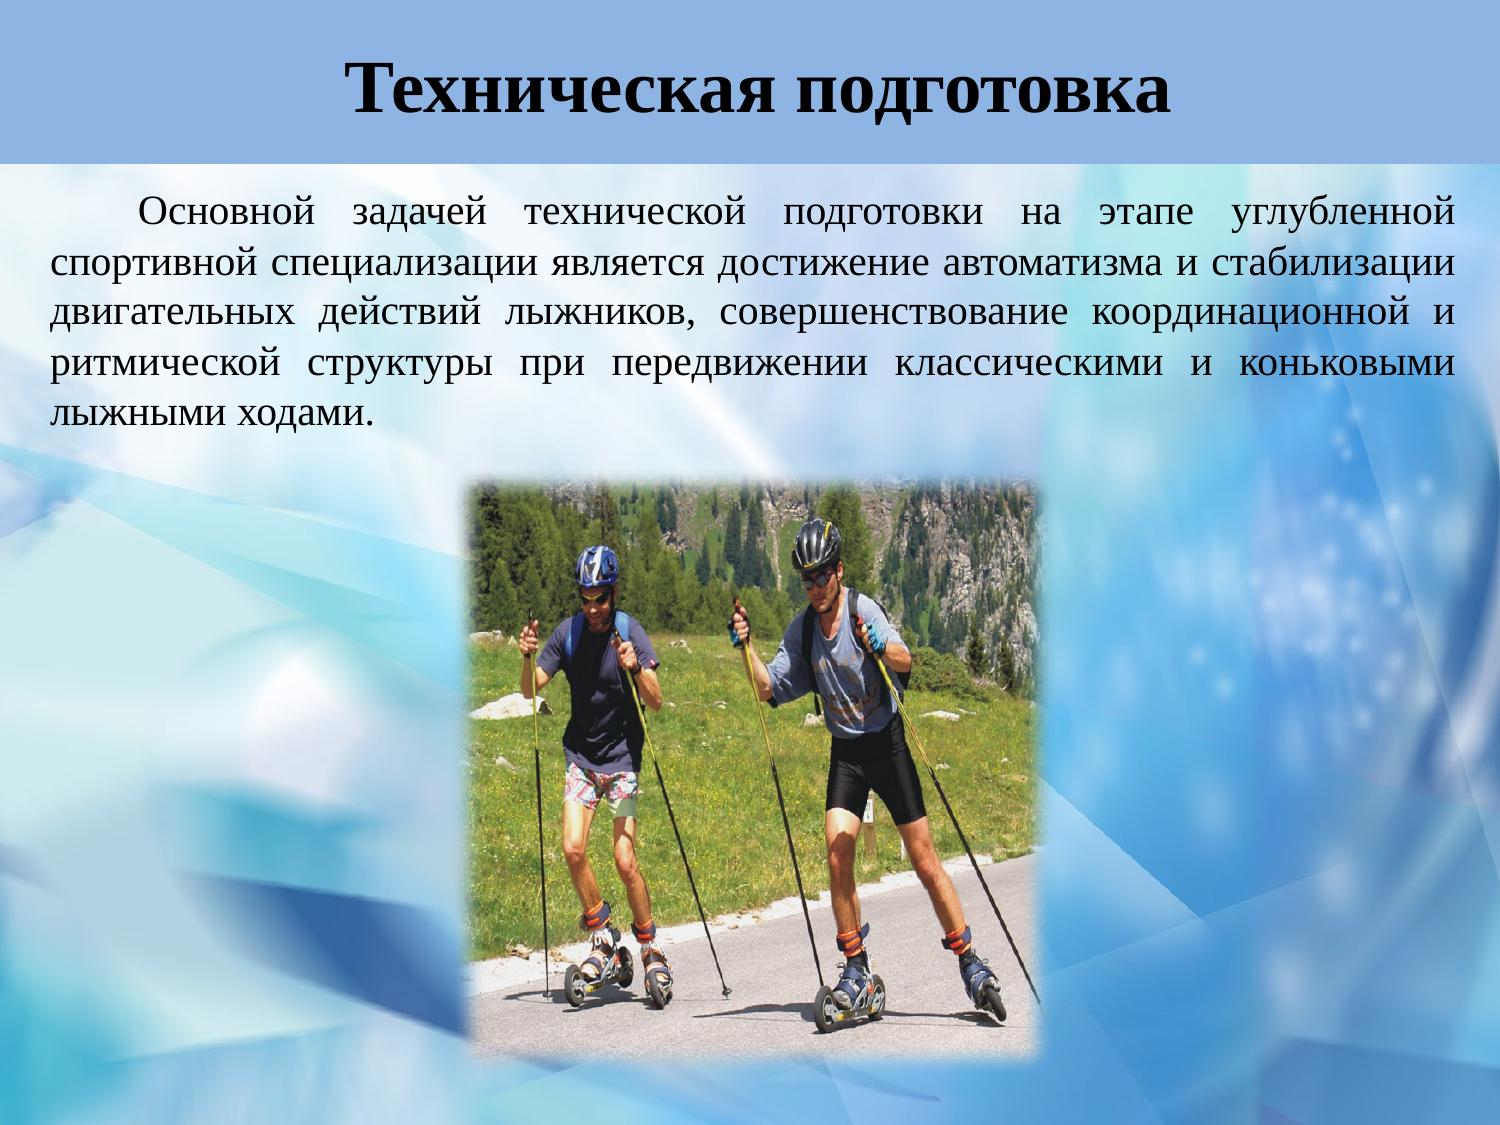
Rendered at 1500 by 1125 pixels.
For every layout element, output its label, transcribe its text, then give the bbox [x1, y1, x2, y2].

subtitle Основной задачей технической подготовки на этапе углубленной спортивной специализации является достижение автоматизма и стабилизации двигательных действий лыжников, совершенствование координационной и ритмической структуры при передвижении классическими и коньковыми лыжными ходами. [35, 175, 1471, 598]
picture [0, 164, 1500, 1125]
title Техническая подготовка [0, 0, 1500, 164]
